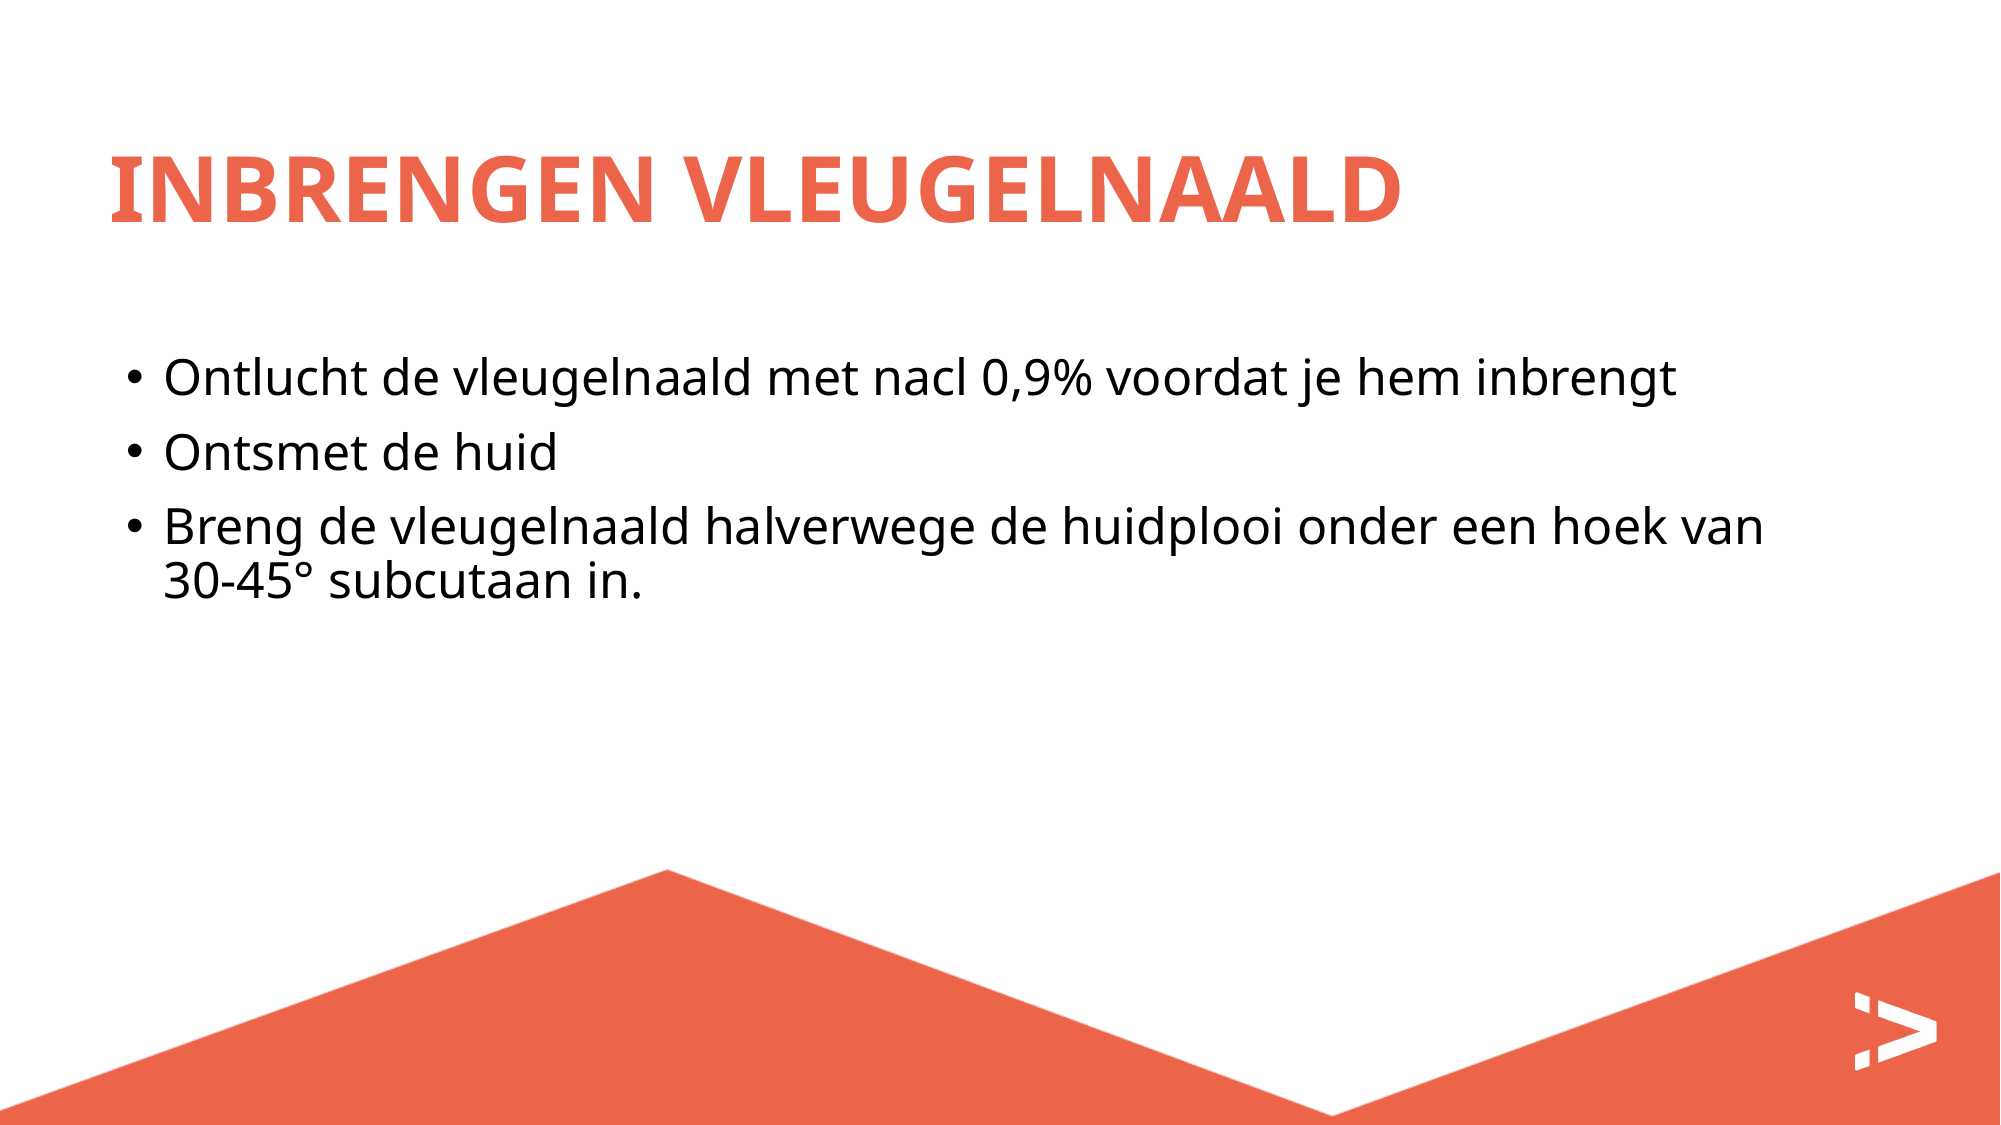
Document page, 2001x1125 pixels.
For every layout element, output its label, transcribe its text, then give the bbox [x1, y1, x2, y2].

title Inbrengen vleugelnaald [94, 84, 1820, 302]
list Ontlucht de vleugelnaald met nacl 0,9% voordat je hem inbrengt Ontsmet de huid Breng de vleugelnaald halverwege de huidplooi onder een hoek van 30-45° subcutaan in. [111, 344, 1813, 993]
picture [0, 0, 2000, 1125]
